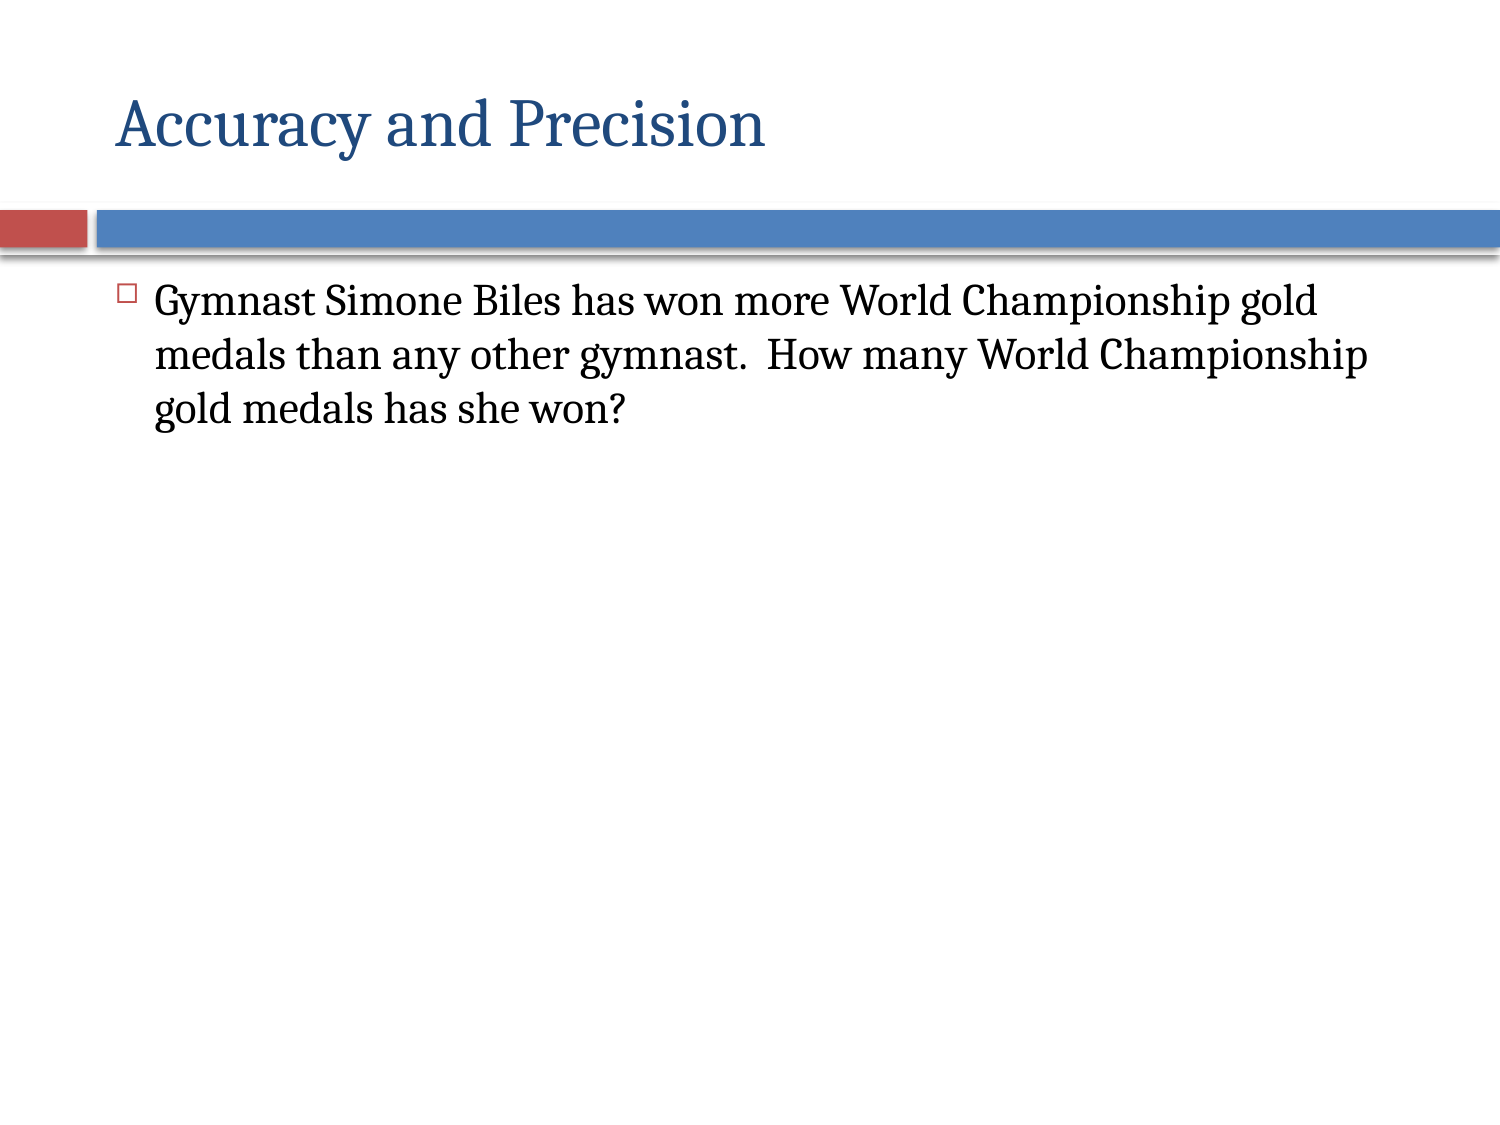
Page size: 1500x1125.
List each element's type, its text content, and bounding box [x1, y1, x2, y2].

list Gymnast Simone Biles has won more World Championship gold medals than any other gymnast. How many World Championship gold medals has she won? [100, 262, 1438, 1000]
title Accuracy and Precision [100, 37, 1438, 200]
